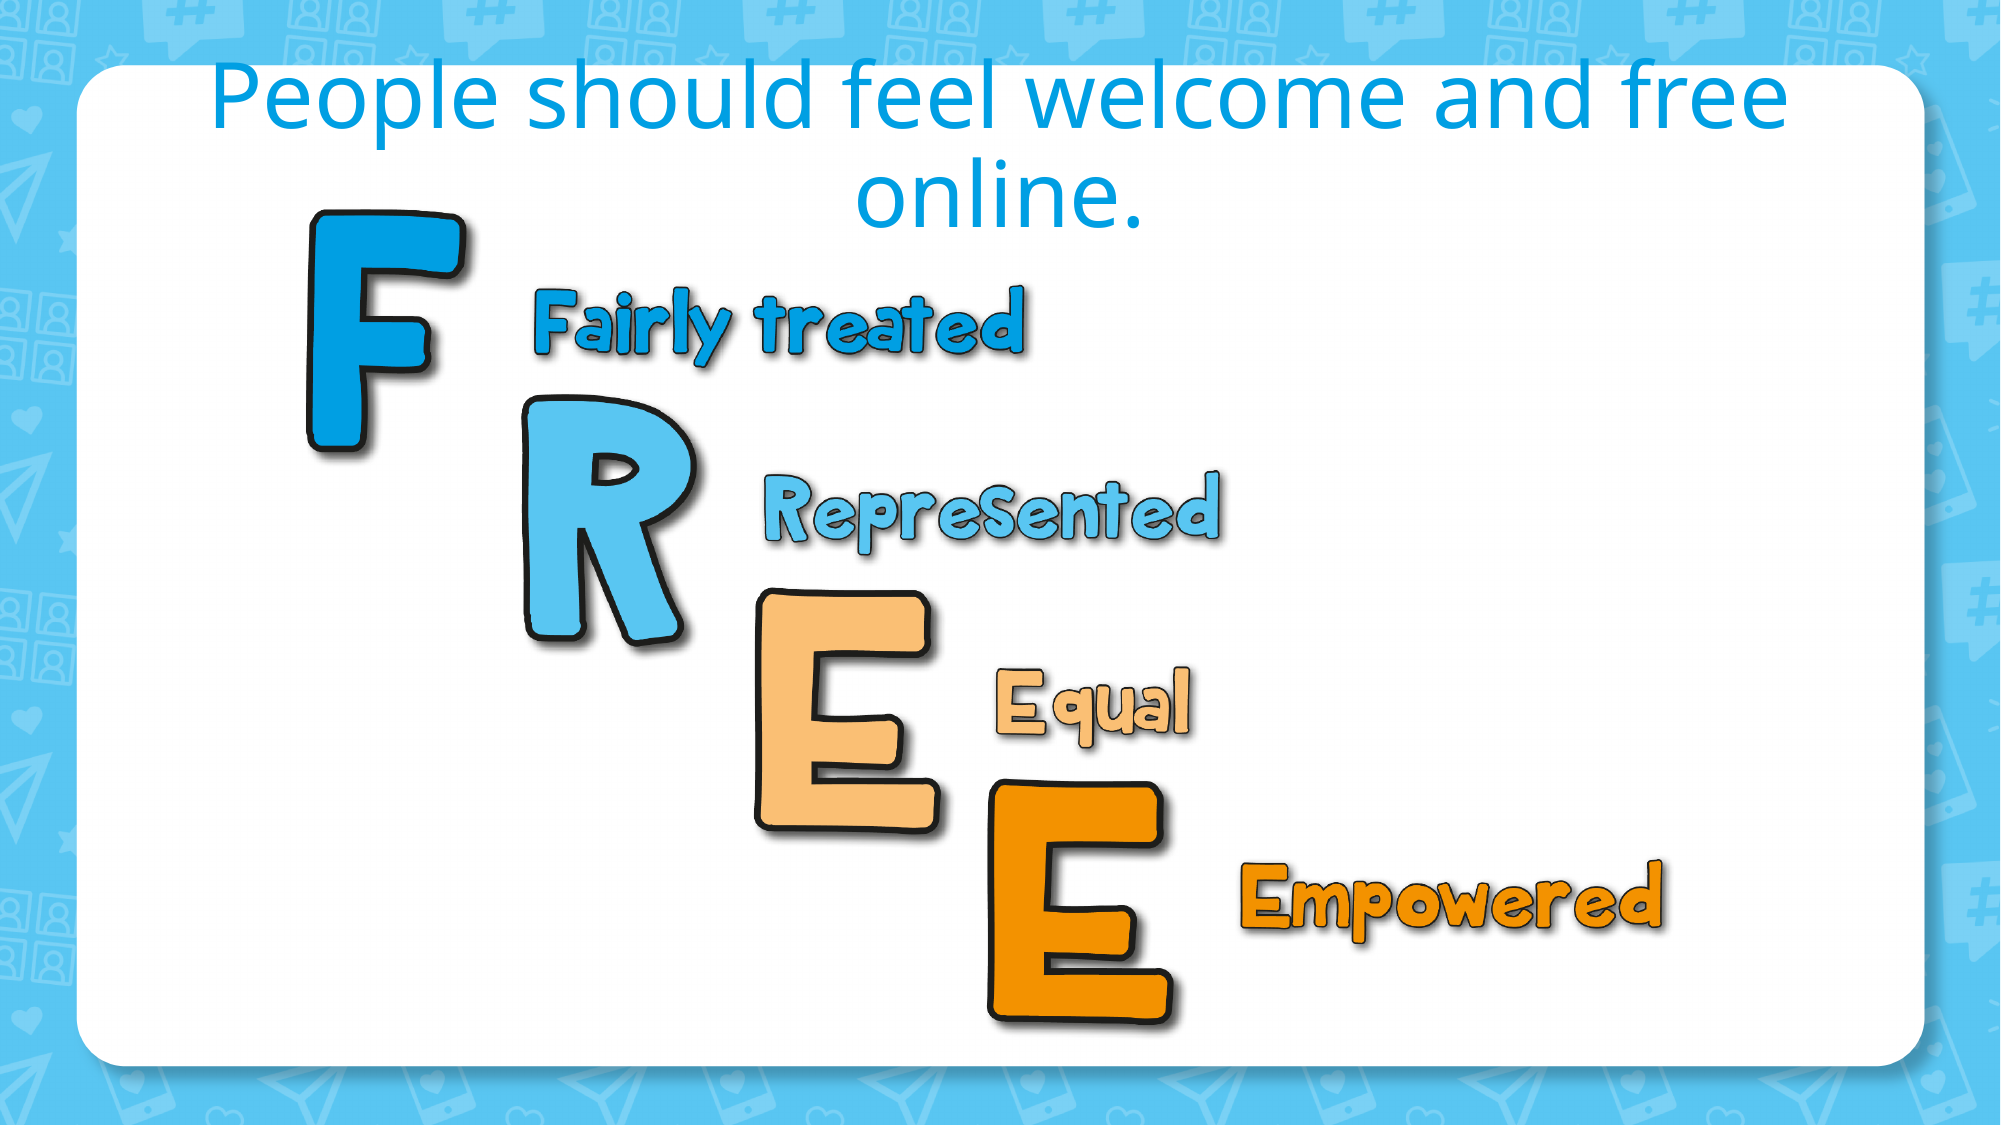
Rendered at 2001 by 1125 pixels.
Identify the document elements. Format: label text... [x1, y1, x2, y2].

picture [0, 0, 2001, 1125]
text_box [268, 185, 1731, 1045]
title People should feel welcome and free online. [110, 80, 1890, 216]
